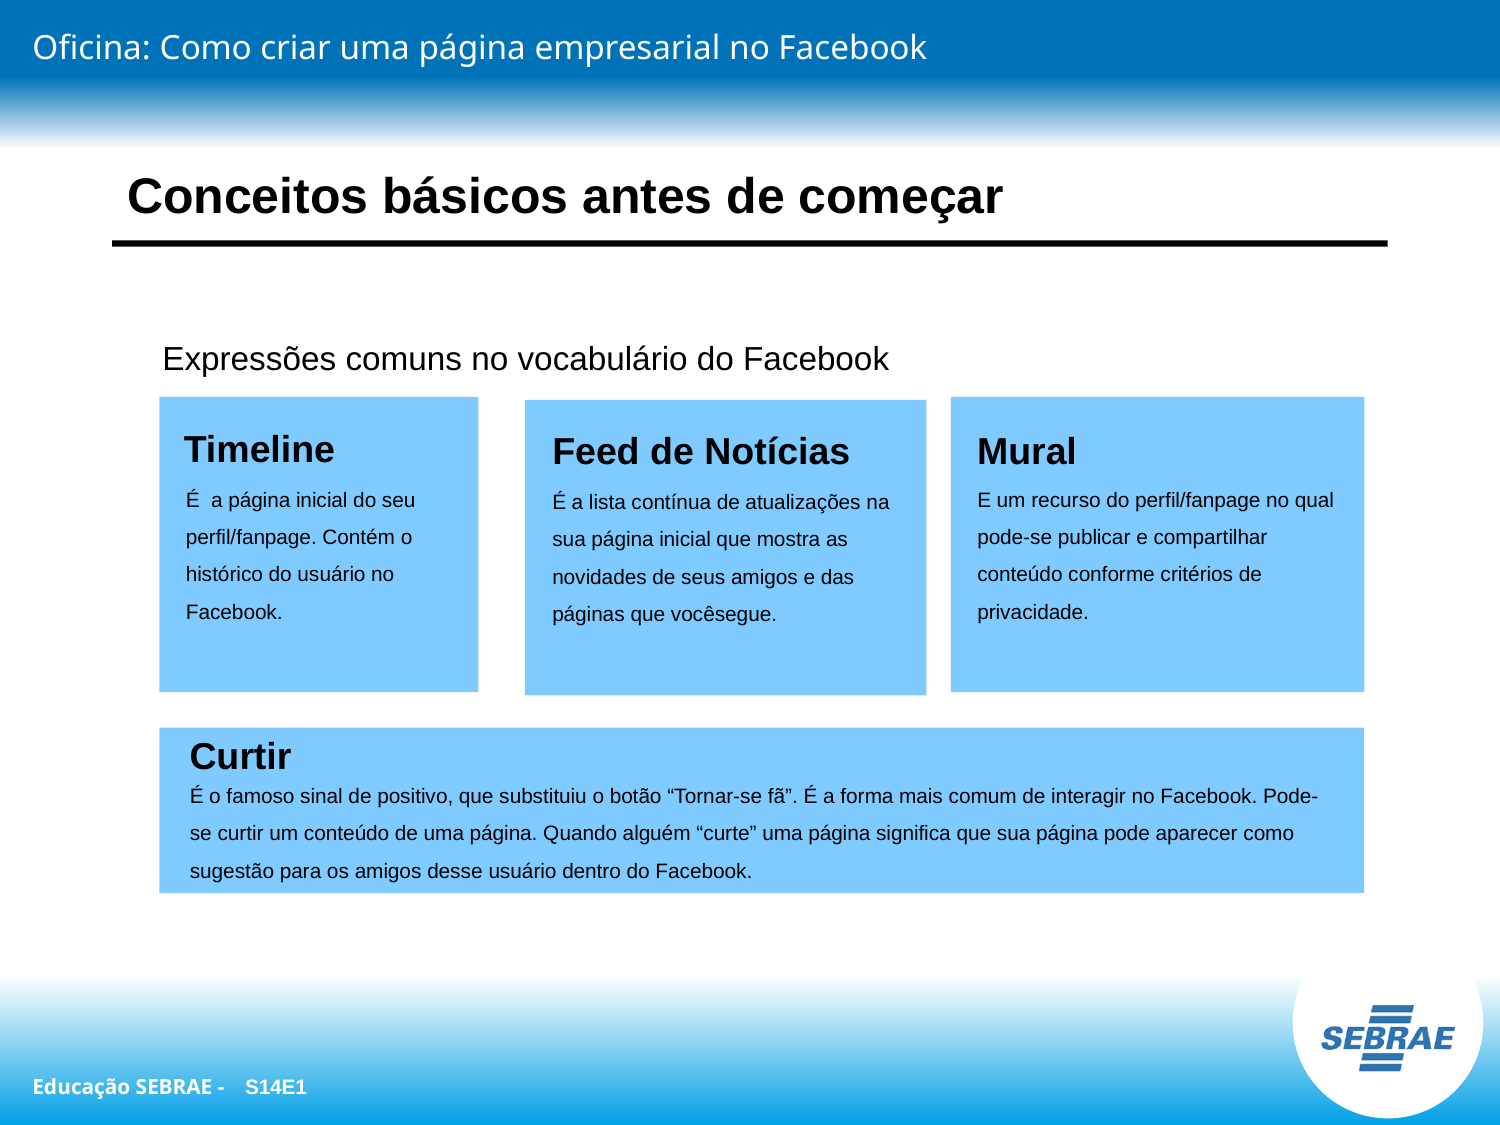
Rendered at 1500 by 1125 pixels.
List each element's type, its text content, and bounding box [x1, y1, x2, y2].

text_box Conceitos básicos antes de começar [112, 155, 1187, 231]
text_box É o famoso sinal de positivo, que substituiu o botão “Tornar-se fã”. É a forma mais comum de interagir no Facebook. Pode-se curtir um conteúdo de uma página. Quando alguém “curte” uma página significa que sua página pode aparecer como sugestão para os amigos desse usuário dentro do Facebook. [174, 762, 1350, 890]
picture [1316, 999, 1463, 1076]
text_box S14E1 [230, 1065, 337, 1106]
text_box Expressões comuns no vocabulário do Facebook [147, 329, 1164, 385]
text_box É a lista contínua de atualizações na sua página inicial que mostra as novidades de seus amigos e das páginas que vocêsegue. [537, 468, 913, 634]
text_box [523, 398, 929, 697]
text_box Mural [962, 419, 1246, 466]
text_box É a página inicial do seu perfil/fanpage. Contém o histórico do usuário no Facebook. [171, 466, 455, 631]
text_box Timeline [168, 417, 370, 478]
text_box [949, 395, 1366, 694]
text_box [157, 395, 480, 694]
text_box E um recurso do perfil/fanpage no qual pode-se publicar e compartilhar conteúdo conforme critérios de privacidade. [962, 466, 1353, 631]
text_box Feed de Notícias [537, 419, 913, 468]
text_box Curtir [174, 724, 585, 785]
text_box [157, 726, 1366, 895]
